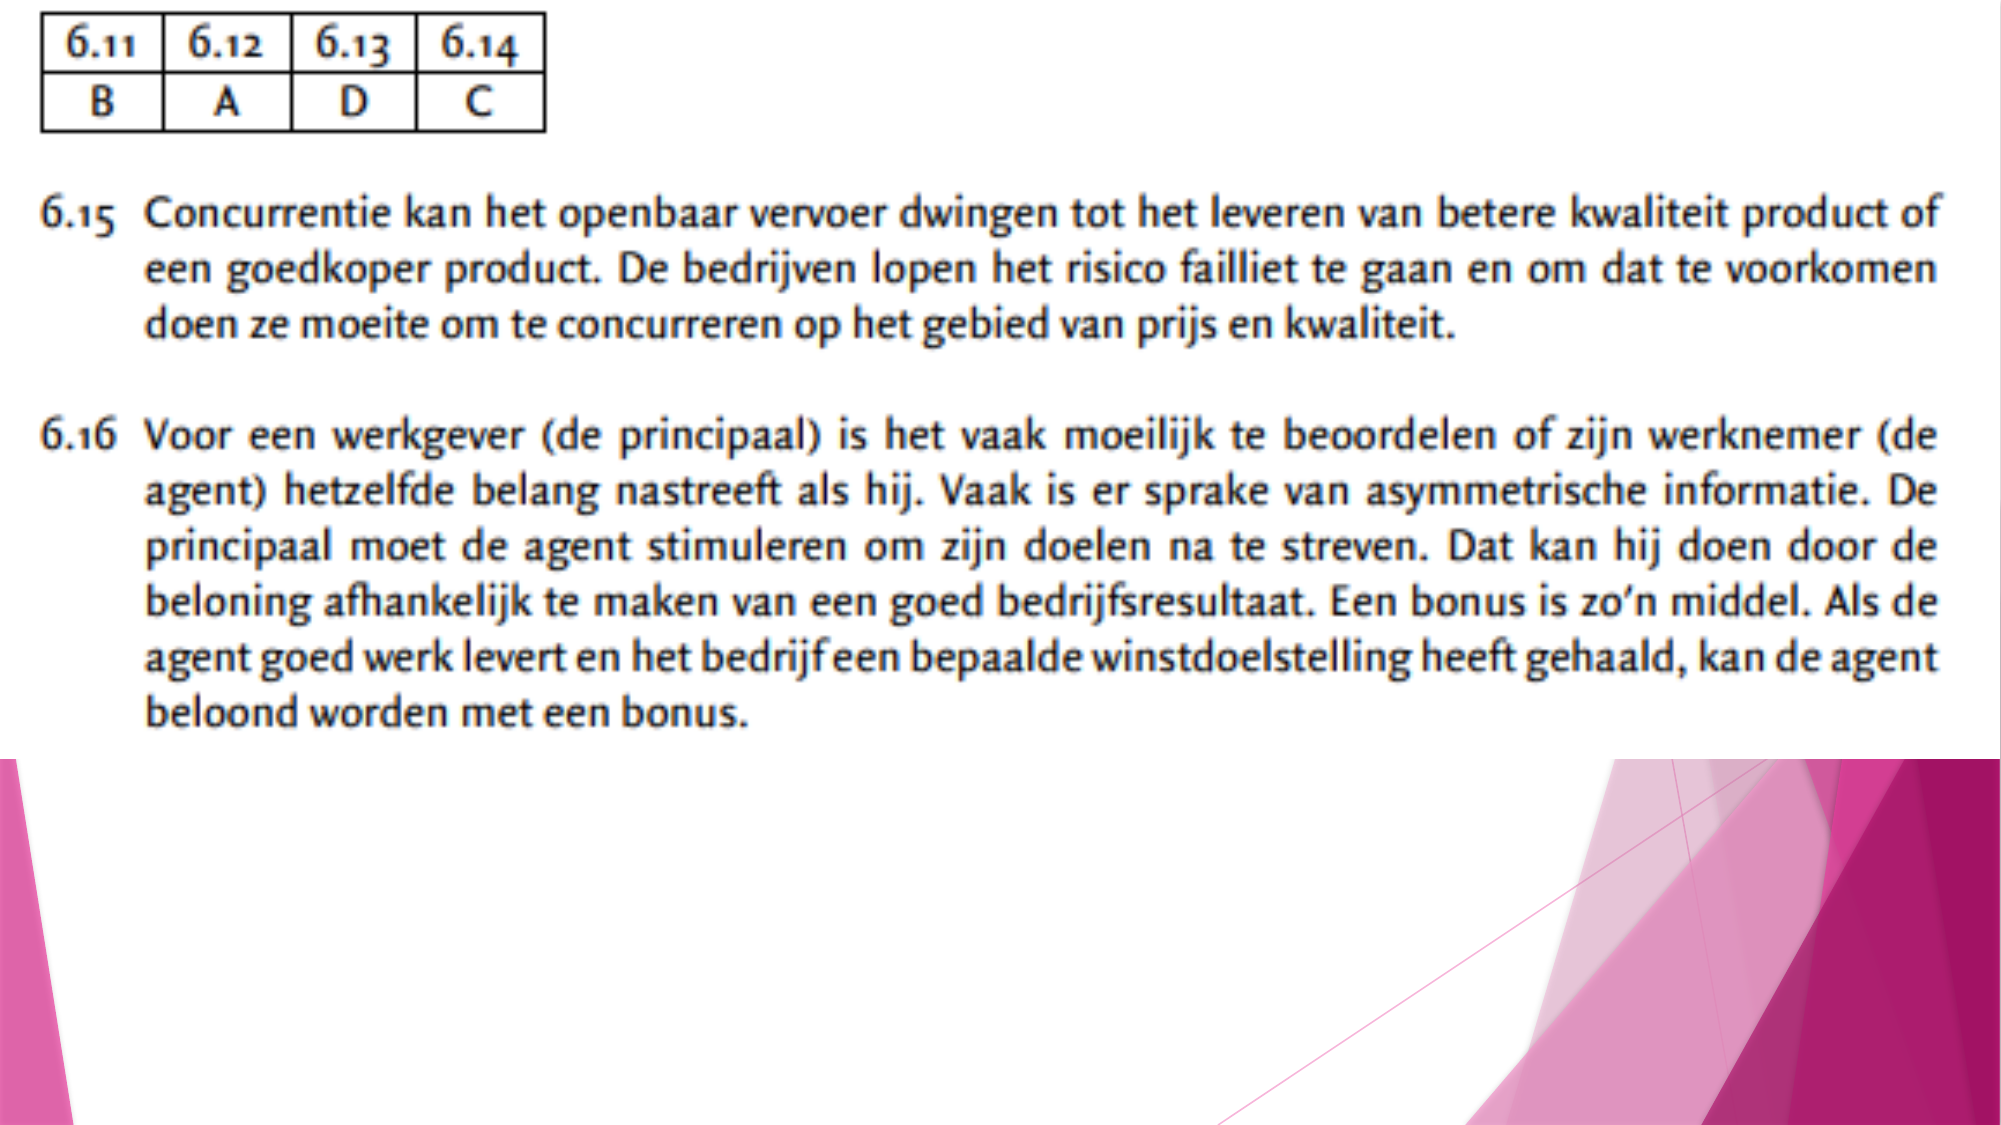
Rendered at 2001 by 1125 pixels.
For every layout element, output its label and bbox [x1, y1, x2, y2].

picture [0, 0, 2000, 760]
